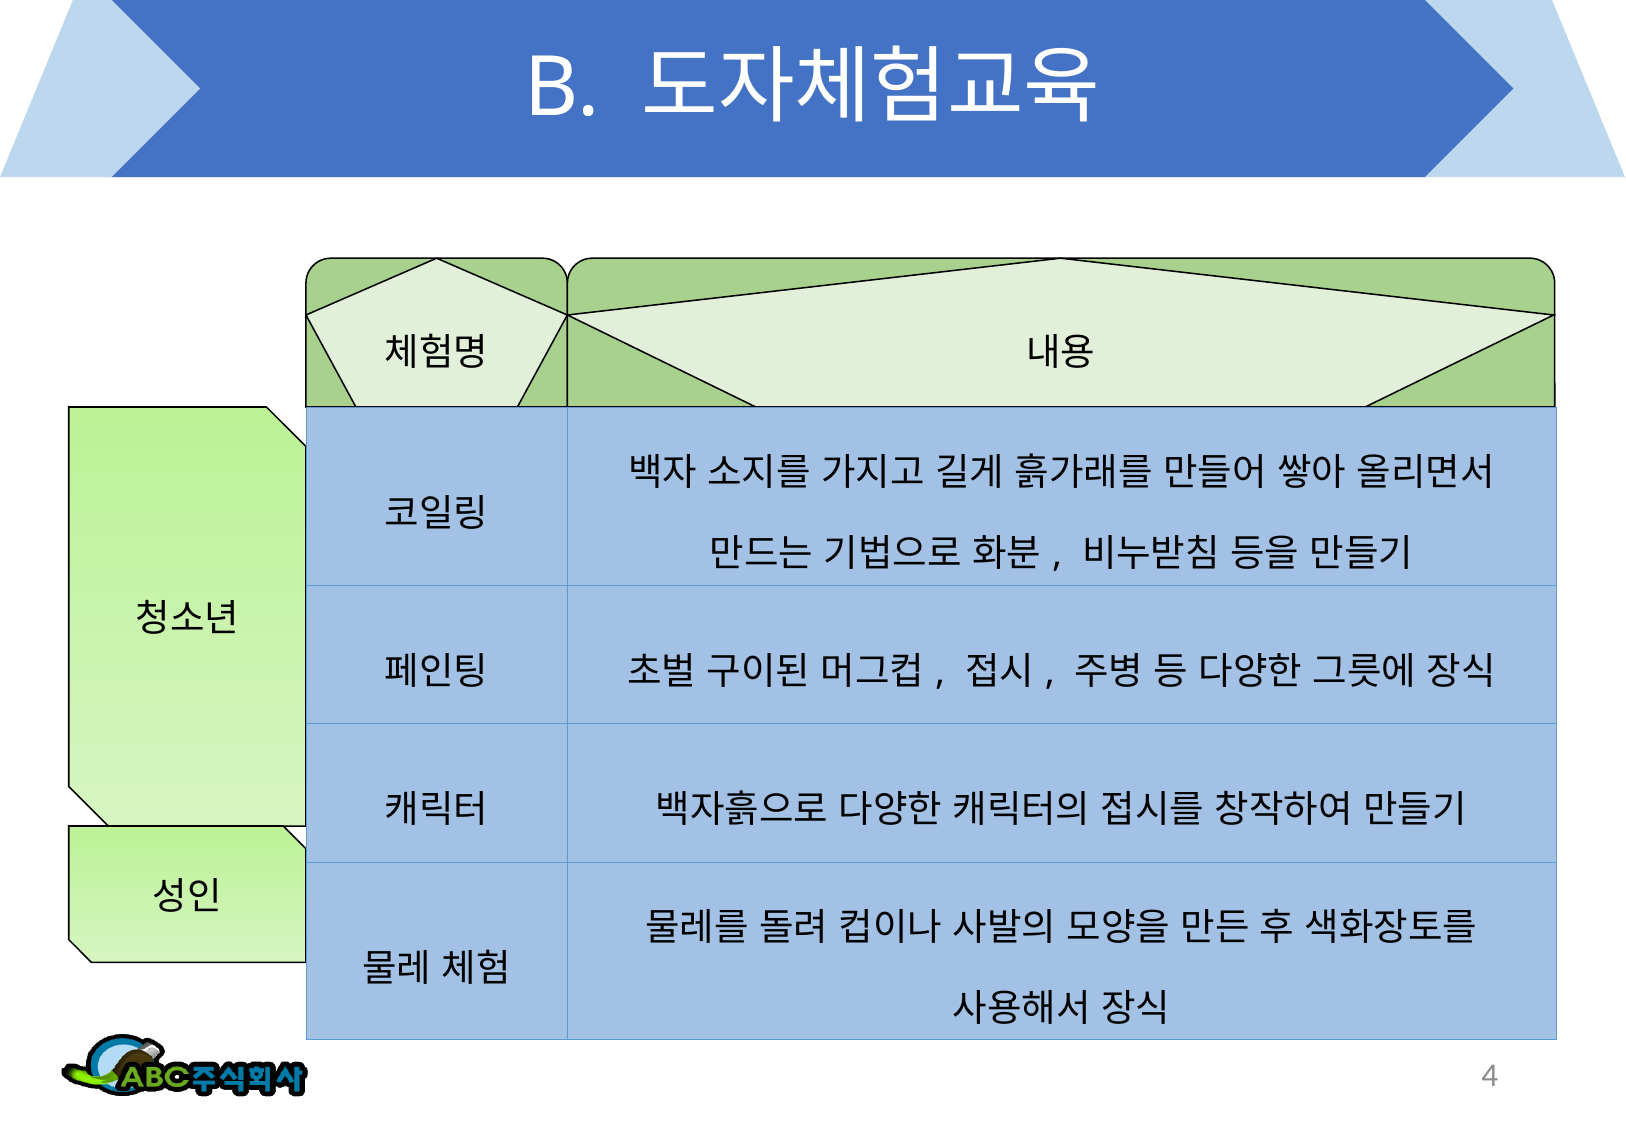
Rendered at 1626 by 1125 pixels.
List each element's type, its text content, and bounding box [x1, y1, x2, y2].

text_box [1370, 316, 1556, 407]
text_box 청소년 [67, 405, 306, 828]
picture [50, 1027, 315, 1101]
table_cell 페인팅 [307, 586, 567, 723]
text_box [439, 257, 567, 312]
text_box [566, 316, 751, 407]
text_box 체험명 [304, 257, 566, 407]
table_header 백자 소지를 가지고 길게 흙가래를 만들어 쌓아 올리면서 만드는 기법으로 화분, 비누받침 등을 만들기 [568, 408, 1556, 585]
table_cell 초벌 구이된 머그컵, 접시, 주병 등 다양한 그릇에 장식 [568, 586, 1556, 723]
table_cell 물레 체험 [307, 863, 567, 1039]
table_cell 백자흙으로 다양한 캐릭터의 접시를 창작하여 만들기 [568, 724, 1556, 862]
text_box [520, 322, 566, 407]
text_box [1068, 257, 1556, 314]
text_box [304, 316, 354, 409]
text_box 내용 [563, 257, 1558, 407]
table_cell 물레를 돌려 컵이나 사발의 모양을 만든 후 색화장토를 사용해서 장식 [568, 863, 1556, 1039]
slide_number 4 [1147, 1042, 1514, 1103]
text_box 성인 [67, 824, 306, 964]
table_cell 캐릭터 [307, 724, 567, 862]
text_box [304, 257, 434, 314]
title B. 도자체험교육 [0, 0, 1625, 178]
table_header 코일링 [307, 408, 567, 585]
text_box [566, 257, 1053, 314]
